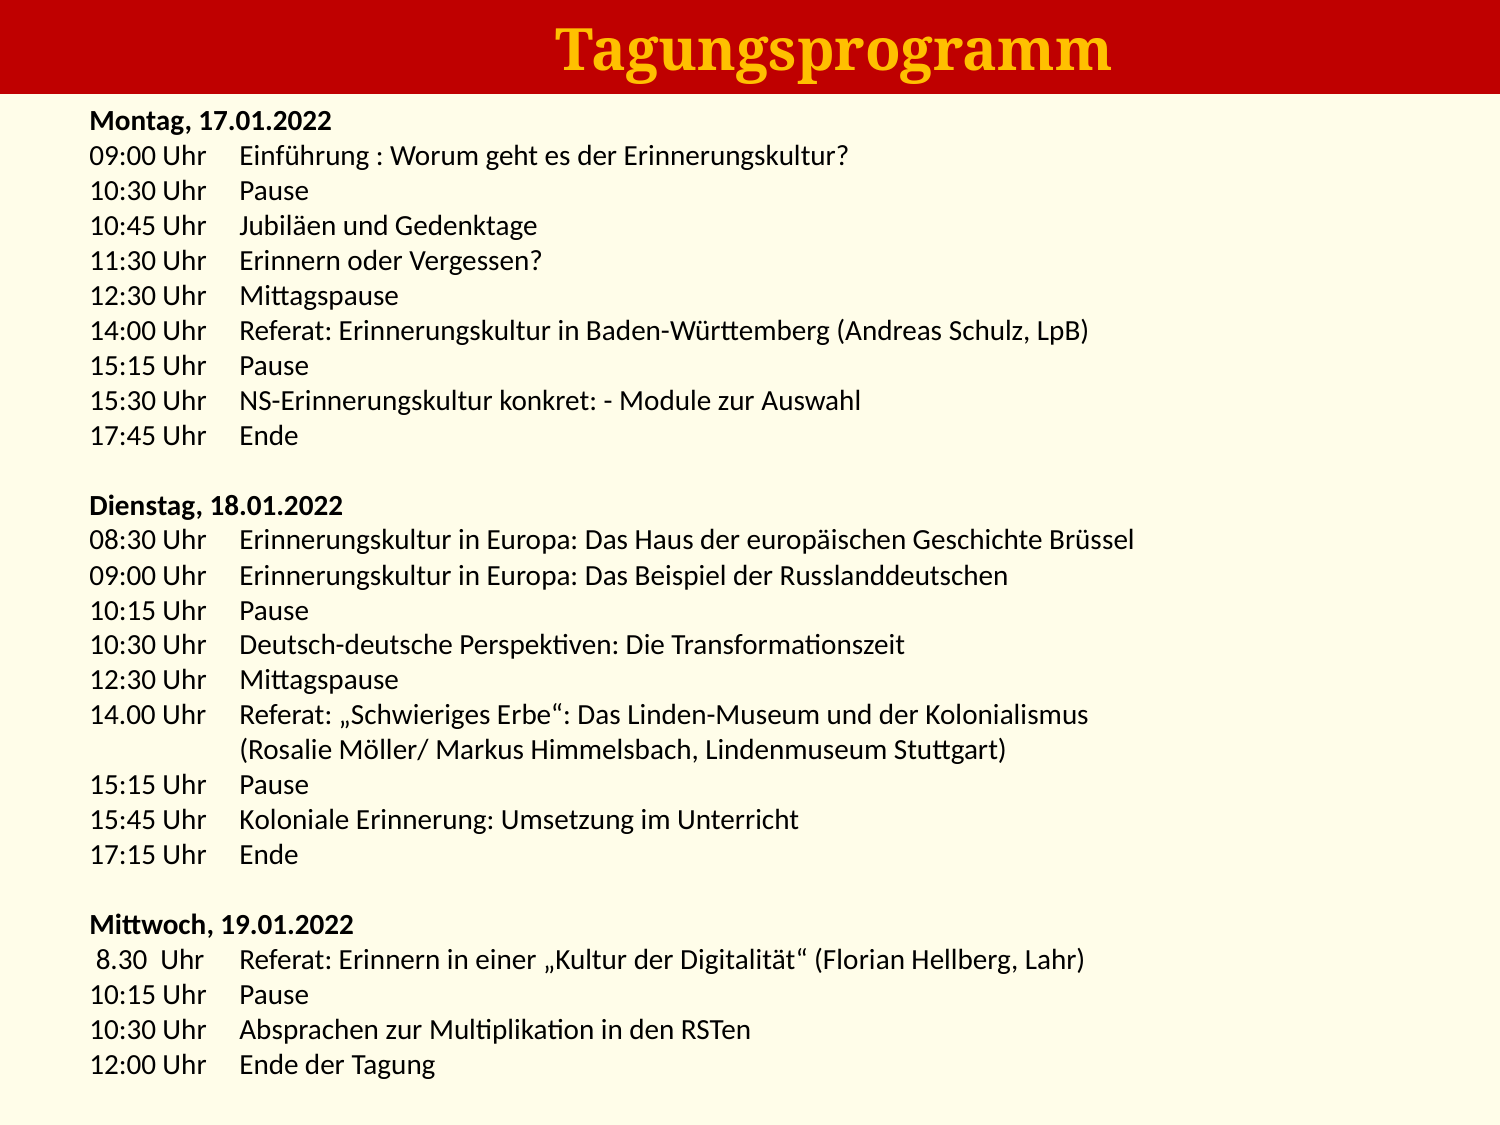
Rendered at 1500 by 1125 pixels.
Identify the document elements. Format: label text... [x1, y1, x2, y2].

title Tagungsprogramm [0, 0, 1500, 94]
text_box Montag, 17.01.2022 09:00 Uhr Einführung : Worum geht es der Erinnerungskultur? 10:30 Uhr Pause 10:45 Uhr Jubiläen und Gedenktage 11:30 Uhr Erinnern oder Vergessen? 12:30 Uhr Mittagspause 14:00 Uhr Referat: Erinnerungskultur in Baden-Württemberg (Andreas Schulz, LpB) 15:15 Uhr Pause 15:30 Uhr NS-Erinnerungskultur konkret: - Module zur Auswahl 17:45 Uhr Ende Dienstag, 18.01.2022 08:30 Uhr Erinnerungskultur in Europa: Das Haus der europäischen Geschichte Brüssel 09:00 Uhr Erinnerungskultur in Europa: Das Beispiel der Russlanddeutschen 10:15 Uhr Pause 10:30 Uhr Deutsch-deutsche Perspektiven: Die Transformationszeit 12:30 Uhr Mittagspause 14.00 Uhr Referat: „Schwieriges Erbe“: Das Linden-Museum und der Kolonialismus (Rosalie Möller/ Markus Himmelsbach, Lindenmuseum Stuttgart) 15:15 Uhr Pause 15:45 Uhr Koloniale Erinnerung: Umsetzung im Unterricht 17:15 Uhr Ende Mittwoch, 19.01.2022 8.30 Uhr Referat: Erinnern in einer „Kultur der Digitalität“ (Florian Hellberg, Lahr) 10:15 Uhr Pause 10:30 Uhr Absprachen zur Multiplikation in den RSTen 12:00 Uhr Ende der Tagung [74, 94, 1500, 1123]
